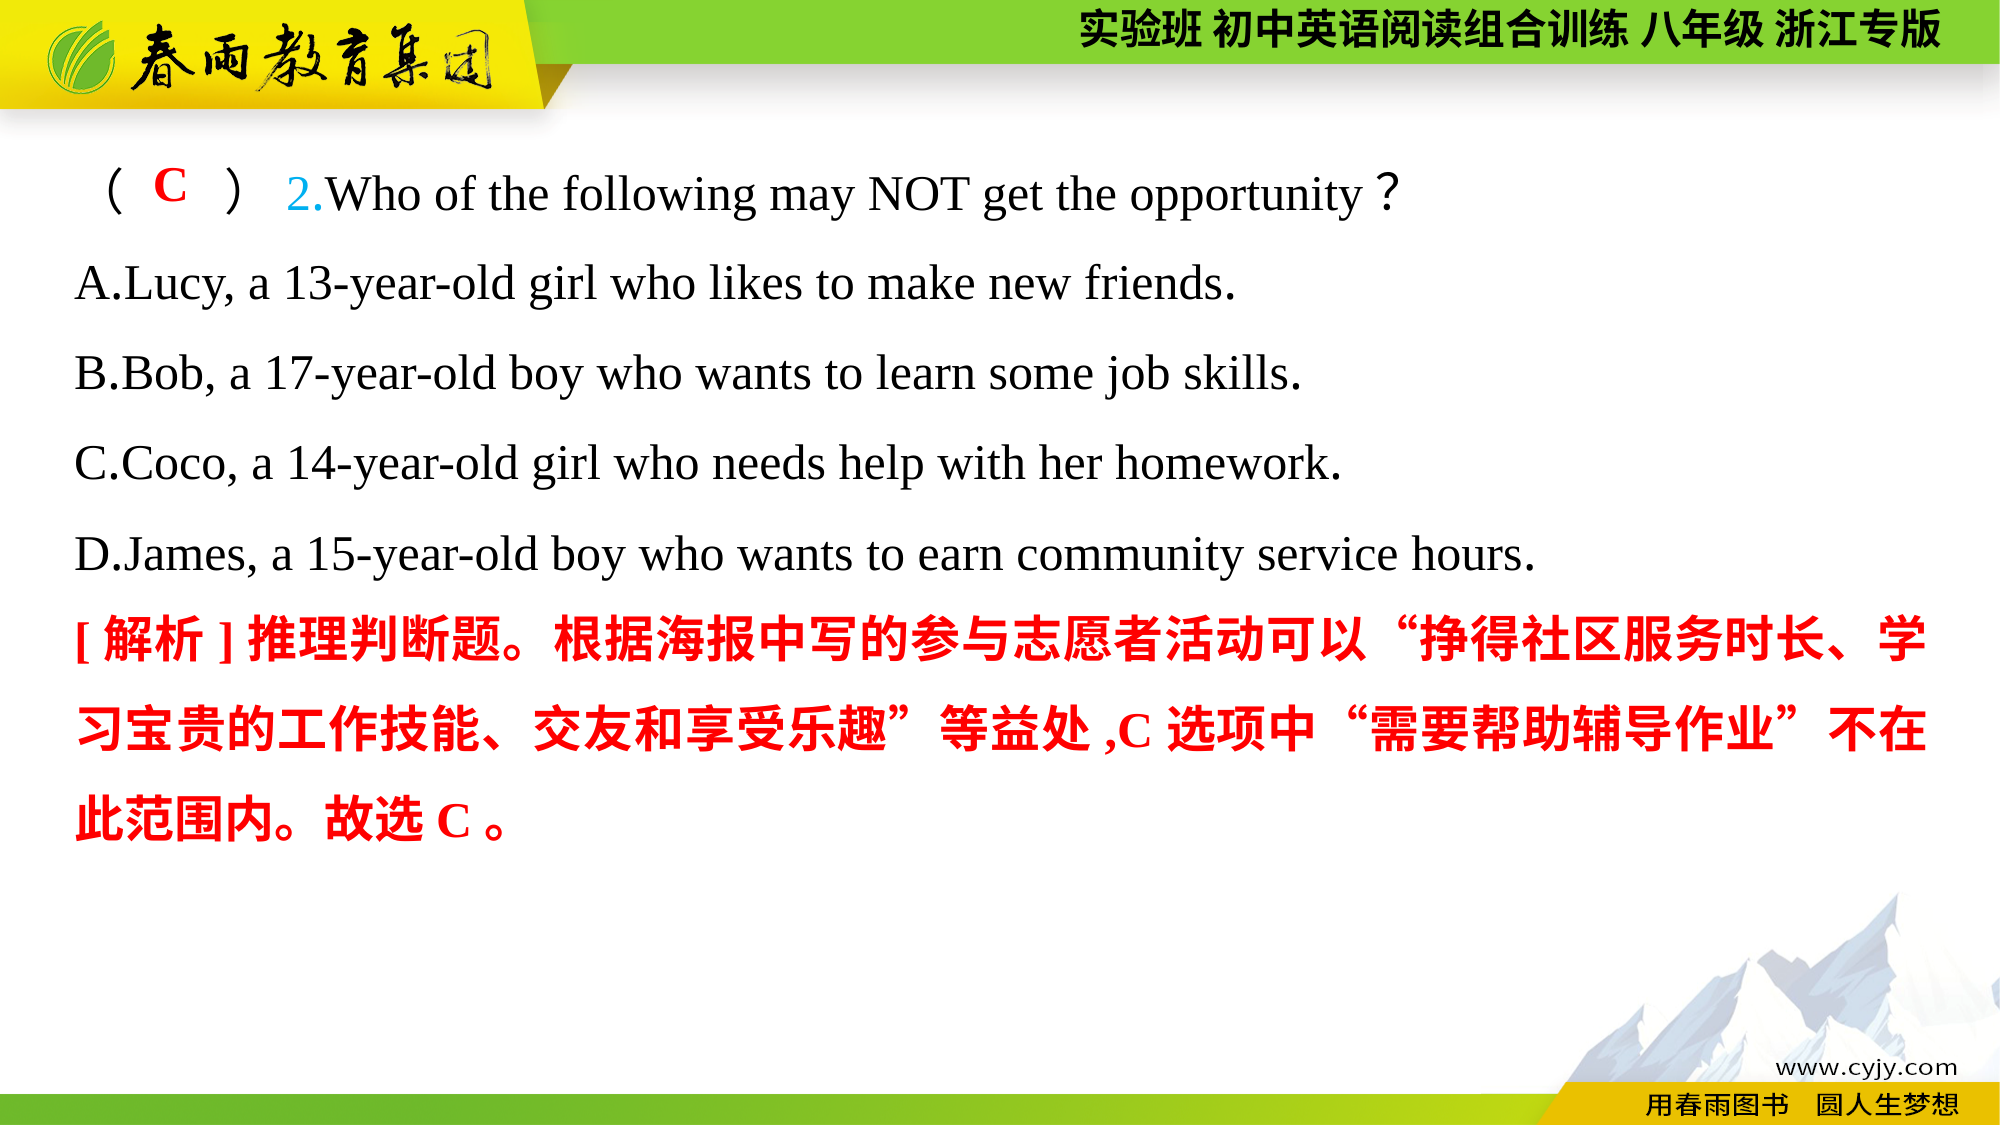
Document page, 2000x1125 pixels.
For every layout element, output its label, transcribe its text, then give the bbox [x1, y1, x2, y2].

text_box C [138, 144, 204, 219]
list （ ）2.Who of the following may NOT get the opportunity？ A.Lucy, a 13-year-old girl who likes to make new friends. B.Bob, a 17-year-old boy who wants to learn some job skills. C.Coco, a 14-year-old girl who needs help with her homework. D.James, a 15-year-old boy who wants to earn community service hours. [59, 122, 1944, 569]
picture [0, 0, 2000, 1125]
text_box [解析]推理判断题。根据海报中写的参与志愿者活动可以“挣得社区服务时长、学习宝贵的工作技能、交友和享受乐趣”等益处,C选项中“需要帮助辅导作业”不在此范围内。故选C。 [59, 569, 1944, 855]
